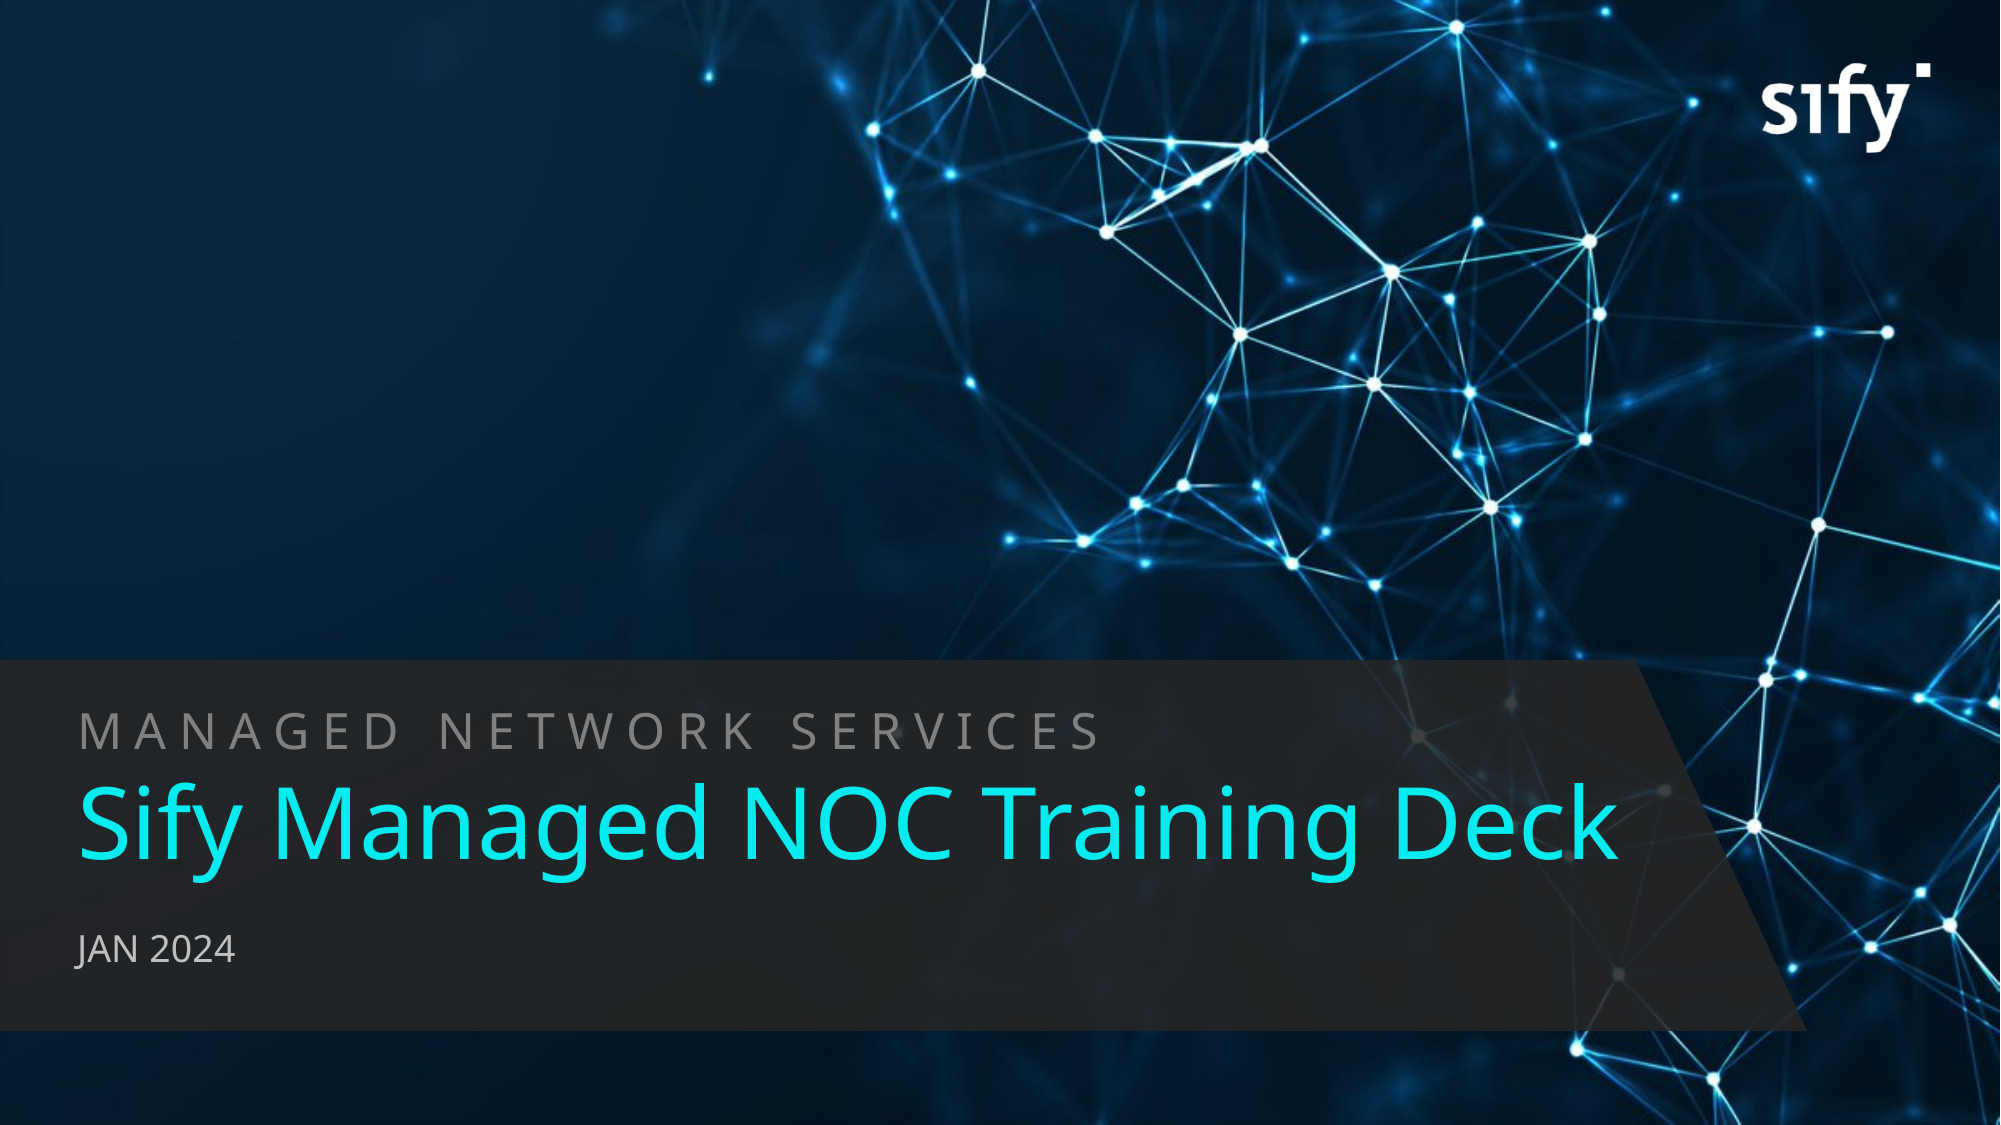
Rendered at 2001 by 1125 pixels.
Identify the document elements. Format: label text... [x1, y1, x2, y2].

text_box MANAGED Network SERVICES Sify Managed NOC Training Deck Jan 2024 [62, 692, 1962, 999]
text_box [0, 657, 1810, 1034]
picture [0, 0, 2000, 1125]
